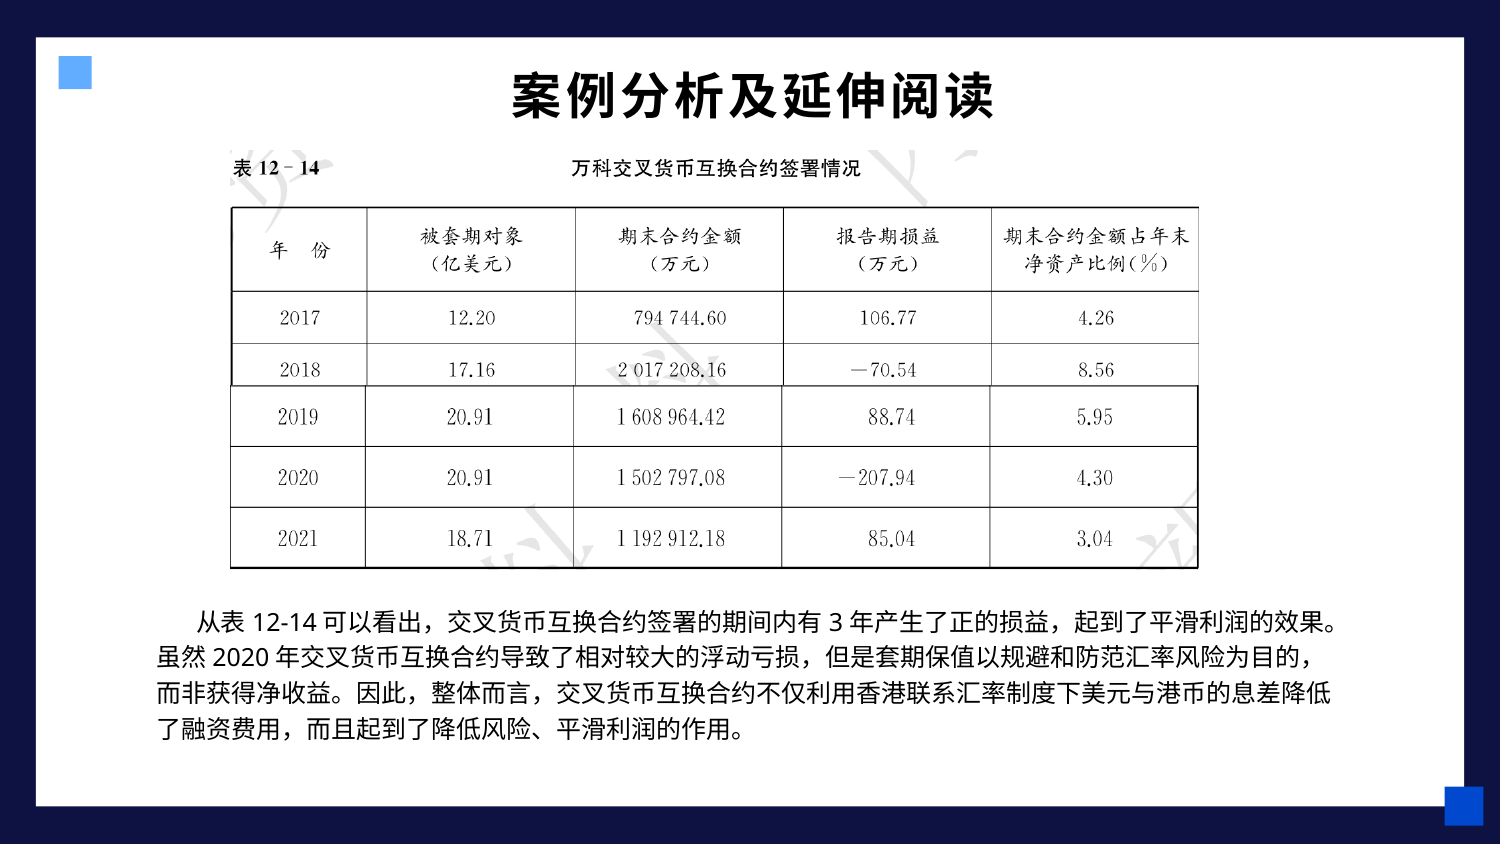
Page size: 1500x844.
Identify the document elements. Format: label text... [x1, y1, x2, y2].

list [230, 150, 1199, 385]
title 案例分析及延伸阅读 [159, 43, 1344, 133]
text_box 从表12-14可以看出，交叉货币互换合约签署的期间内有3年产生了正的损益，起到了平滑利润的效果。虽然2020年交叉货币互换合约导致了相对较大的浮动亏损，但是套期保值以规避和防范汇率风险为目的，而非获得净收益。因此，整体而言，交叉货币互换合约不仅利用香港联系汇率制度下美元与港币的息差降低了融资费用，而且起到了降低风险、平滑利润的作用。 [141, 592, 1353, 752]
picture [230, 385, 1199, 570]
